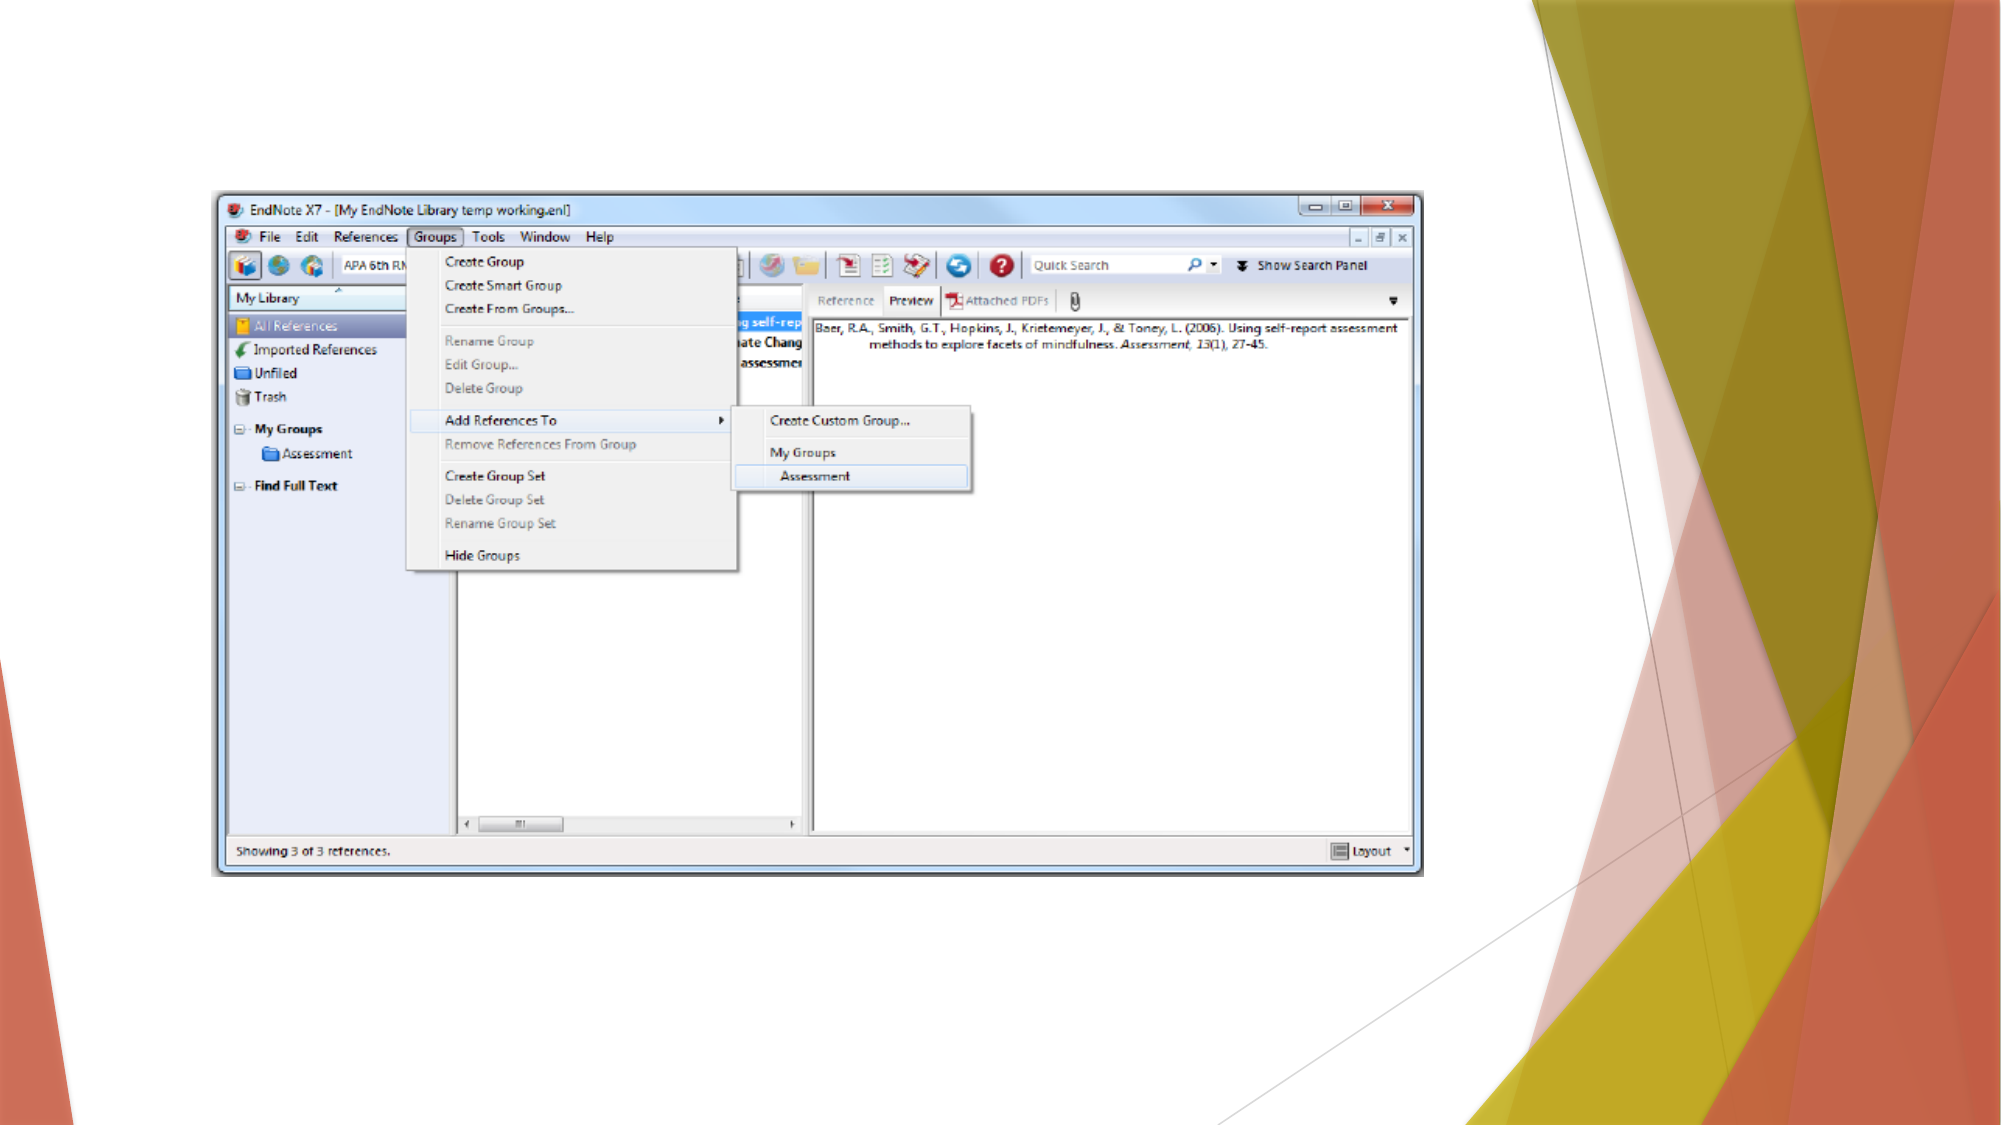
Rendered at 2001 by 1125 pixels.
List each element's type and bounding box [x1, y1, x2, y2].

list [210, 189, 1425, 878]
